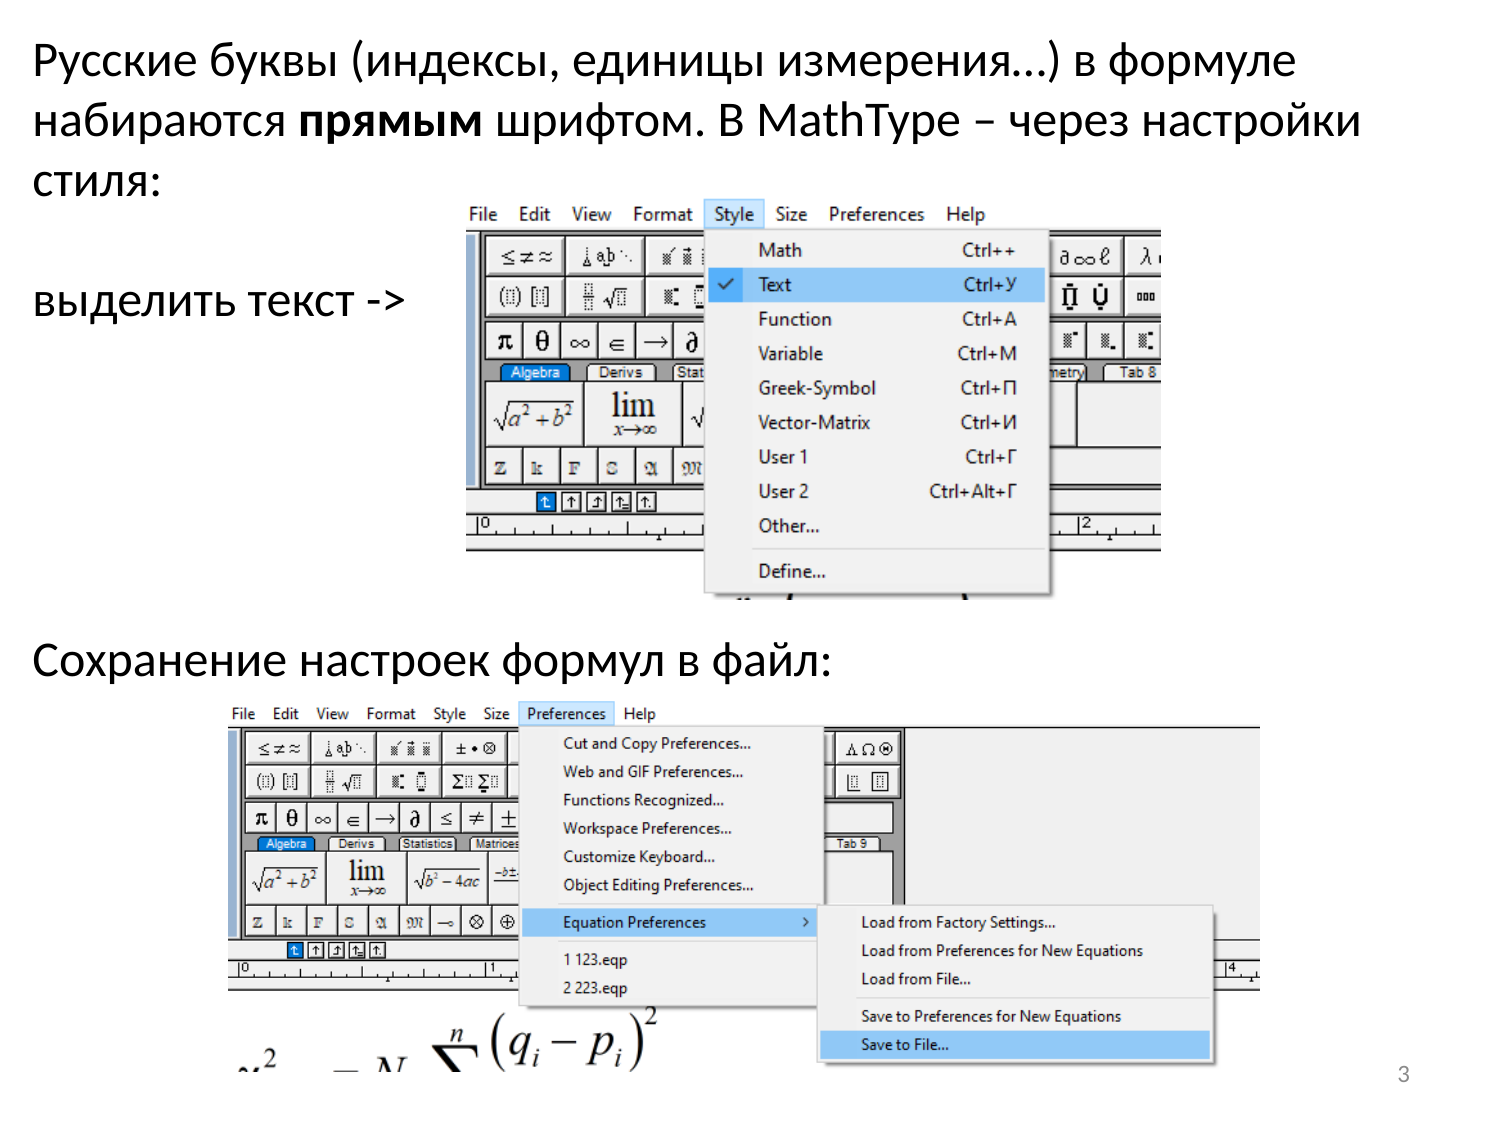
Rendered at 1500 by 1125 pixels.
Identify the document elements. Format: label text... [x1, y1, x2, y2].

text_box Русские буквы (индексы, единицы измерения…) в формуле набираются прямым шрифтом. В MathType – через настройки стиля: выделить текст -> Сохранение настроек формул в файл: [17, 19, 1471, 694]
picture [228, 700, 1260, 1072]
slide_number 3 [1074, 1042, 1425, 1103]
picture [466, 195, 1161, 600]
